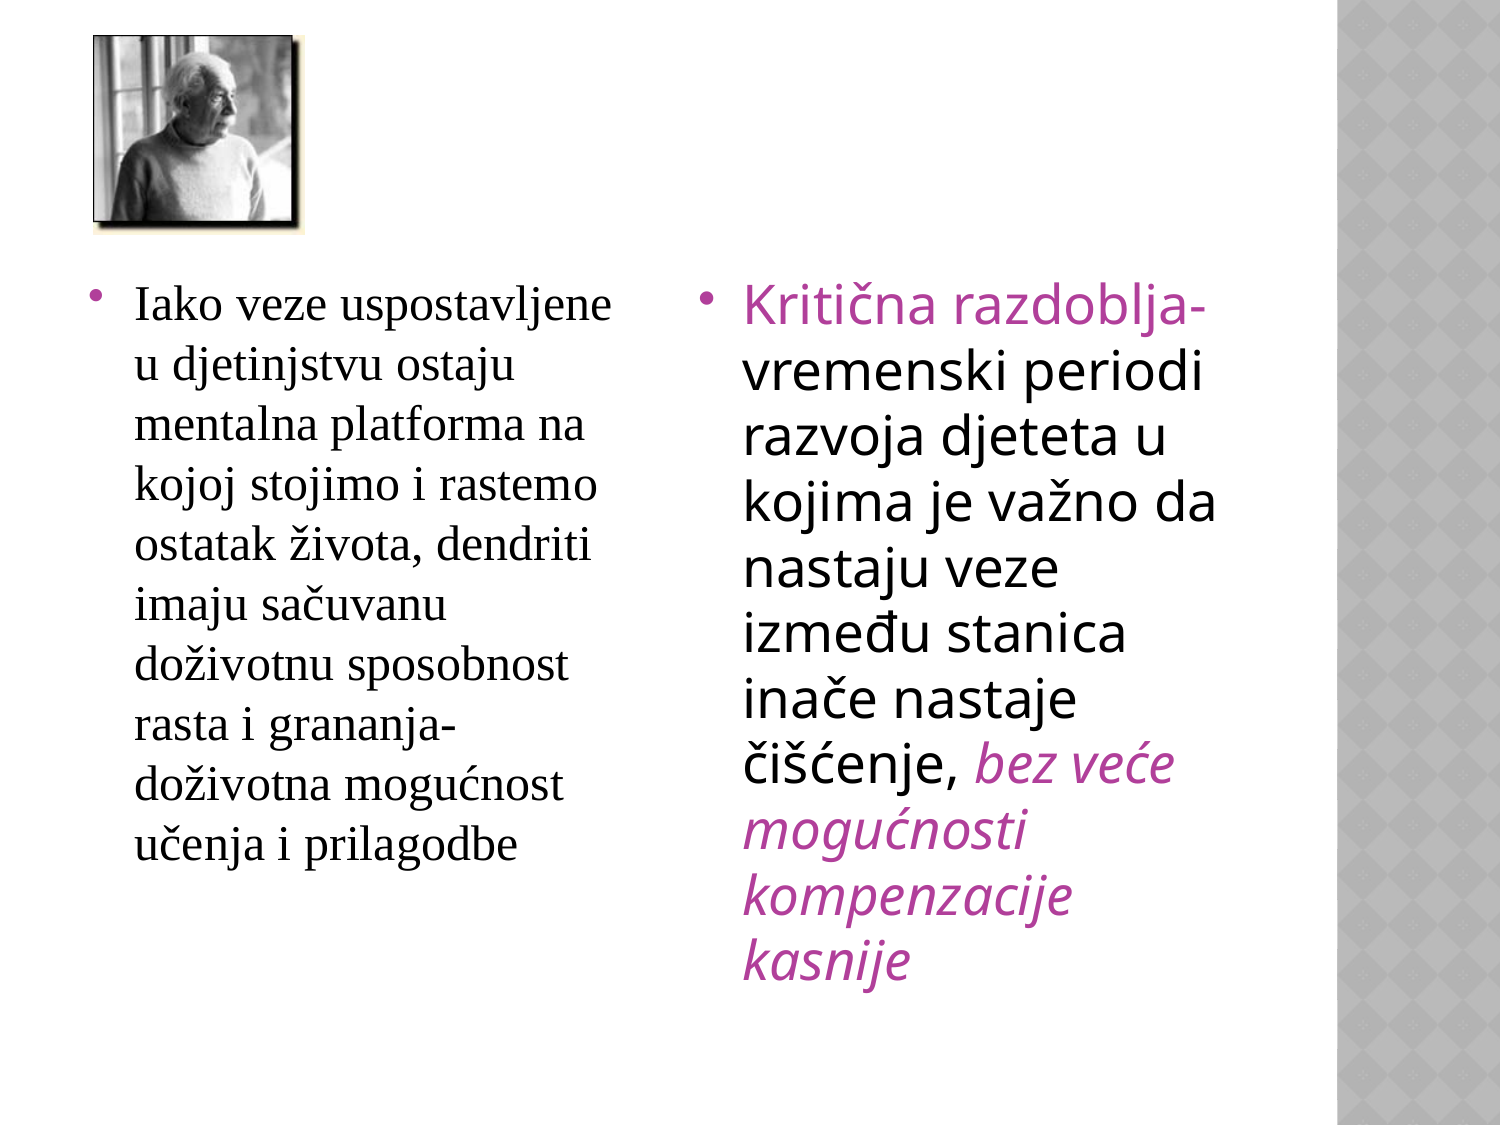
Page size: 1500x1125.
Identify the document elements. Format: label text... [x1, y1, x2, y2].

list Kritična razdoblja-vremenski periodi razvoja djeteta u kojima je važno da nastaju veze između stanica inače nastaje čišćenje, bez veće mogućnosti kompenzacije kasnije [685, 262, 1263, 1005]
list Iako veze uspostavljene u djetinjstvu ostaju mentalna platforma na kojoj stojimo i rastemo ostatak života, dendriti imaju sačuvanu doživotnu sposobnost rasta i grananja-doživotna mogućnost učenja i prilagodbe [75, 262, 653, 1005]
picture [93, 34, 305, 235]
